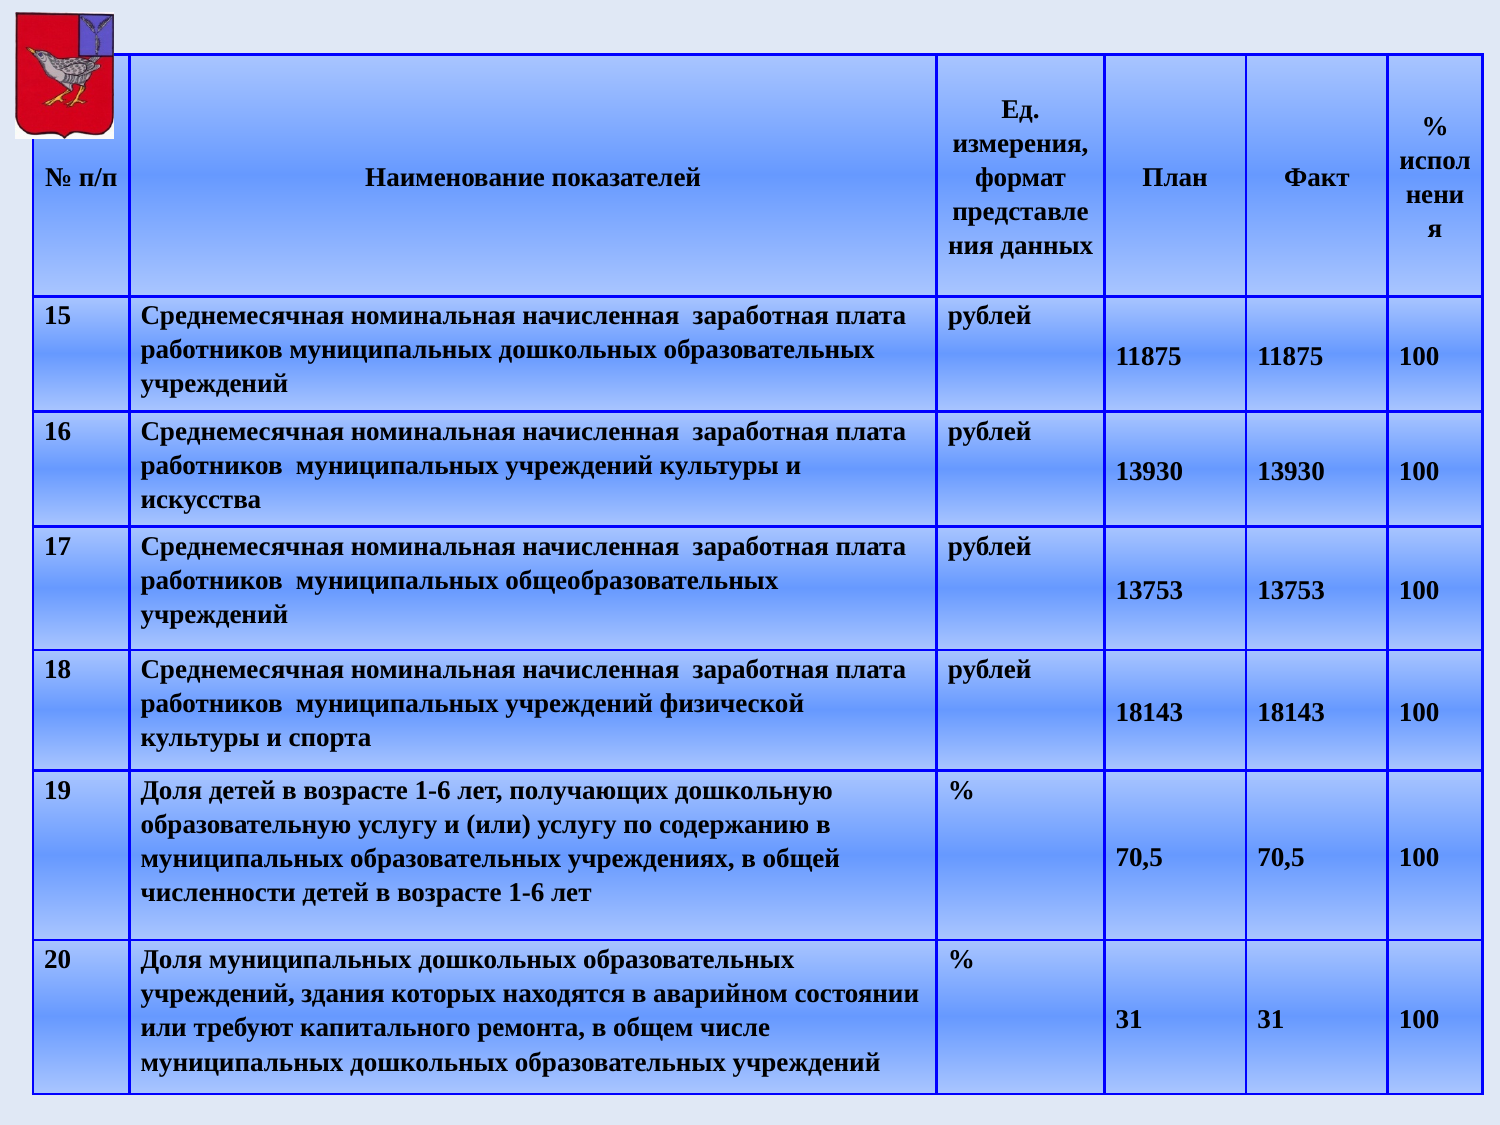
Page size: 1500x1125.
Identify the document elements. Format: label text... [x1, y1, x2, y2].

table_cell 13753 [1247, 528, 1386, 649]
table_cell Среднемесячная номинальная начисленная заработная плата работников муниципальных дошкольных образовательных учреждений [131, 298, 935, 410]
table_cell 13753 [1106, 528, 1245, 649]
table_cell 100 [1389, 941, 1481, 1093]
table_cell 13930 [1106, 413, 1245, 525]
table_header № п/п [34, 56, 128, 295]
table_cell 18143 [1247, 651, 1386, 769]
picture [14, 12, 114, 139]
table_header % исполнения [1389, 56, 1481, 295]
table_cell 11875 [1247, 298, 1386, 410]
table_cell 18 [34, 651, 128, 769]
table_cell 11875 [1106, 298, 1245, 410]
table_cell рублей [938, 413, 1103, 525]
table_cell рублей [938, 651, 1103, 769]
table_header Факт [1247, 56, 1386, 295]
table_cell Среднемесячная номинальная начисленная заработная плата работников муниципальных учреждений культуры и искусства [131, 413, 935, 525]
table_cell 20 [34, 941, 128, 1093]
table_cell 100 [1389, 651, 1481, 769]
table_cell Среднемесячная номинальная начисленная заработная плата работников муниципальных общеобразовательных учреждений [131, 528, 935, 649]
table_cell 31 [1106, 941, 1245, 1093]
table_cell 100 [1389, 772, 1481, 939]
table_cell Доля муниципальных дошкольных образовательных учреждений, здания которых находятся в аварийном состоянии или требуют капитального ремонта, в общем числе муниципальных дошкольных образовательных учреждений [131, 941, 935, 1093]
table_header Наименование показателей [131, 56, 935, 295]
table_cell рублей [938, 298, 1103, 410]
table_cell 17 [34, 528, 128, 649]
table_header Ед. измерения, формат представления данных [938, 56, 1103, 295]
table_cell 16 [34, 413, 128, 525]
table_cell 31 [1247, 941, 1386, 1093]
table_cell 100 [1389, 298, 1481, 410]
table_cell 70,5 [1106, 772, 1245, 939]
table_cell % [938, 772, 1103, 939]
table_cell 100 [1389, 528, 1481, 649]
table_header План [1106, 56, 1245, 295]
table_cell Доля детей в возрасте 1-6 лет, получающих дошкольную образовательную услугу и (или) услугу по содержанию в муниципальных образовательных учреждениях, в общей численности детей в возрасте 1-6 лет [131, 772, 935, 939]
table_cell Среднемесячная номинальная начисленная заработная плата работников муниципальных учреждений физической культуры и спорта [131, 651, 935, 769]
table_cell 70,5 [1247, 772, 1386, 939]
table_cell 18143 [1106, 651, 1245, 769]
table_cell % [938, 941, 1103, 1093]
table_cell 15 [34, 298, 128, 410]
table_cell рублей [938, 528, 1103, 649]
table_cell 13930 [1247, 413, 1386, 525]
table_cell 19 [34, 772, 128, 939]
table_cell 100 [1389, 413, 1481, 525]
